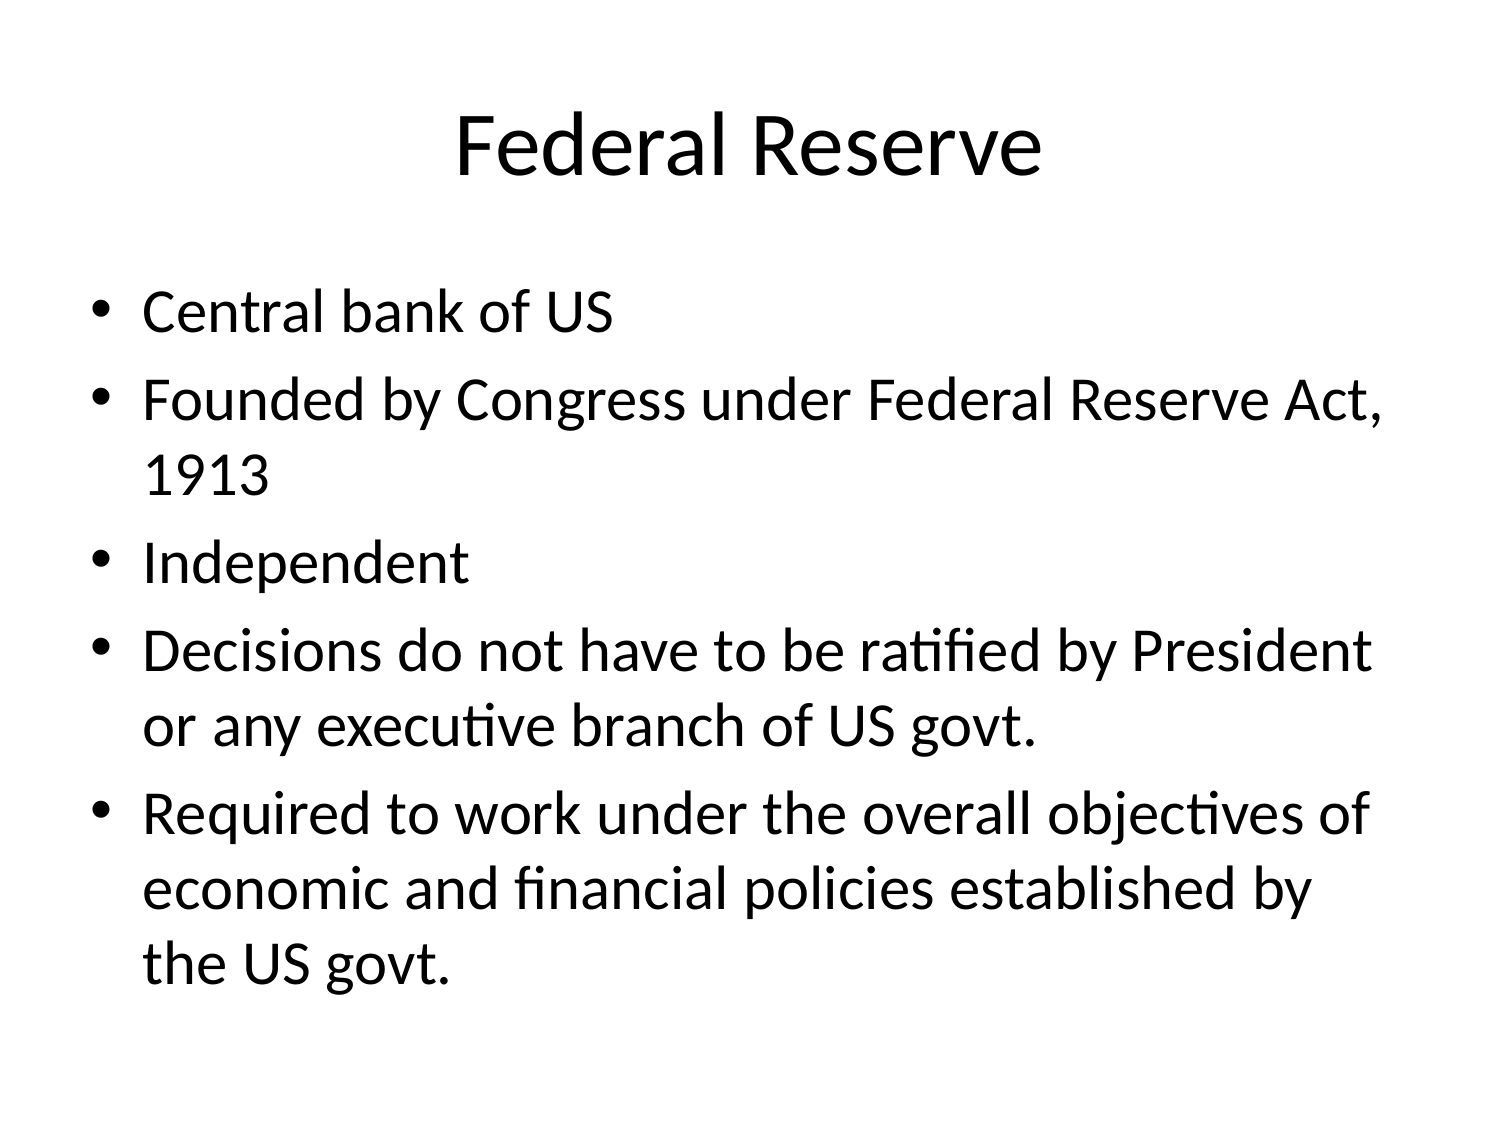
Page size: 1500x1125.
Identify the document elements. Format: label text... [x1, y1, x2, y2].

title Federal Reserve [75, 45, 1425, 233]
list Central bank of US Founded by Congress under Federal Reserve Act, 1913 Independent Decisions do not have to be ratified by President or any executive branch of US govt. Required to work under the overall objectives of economic and financial policies established by the US govt. [75, 262, 1425, 1005]
